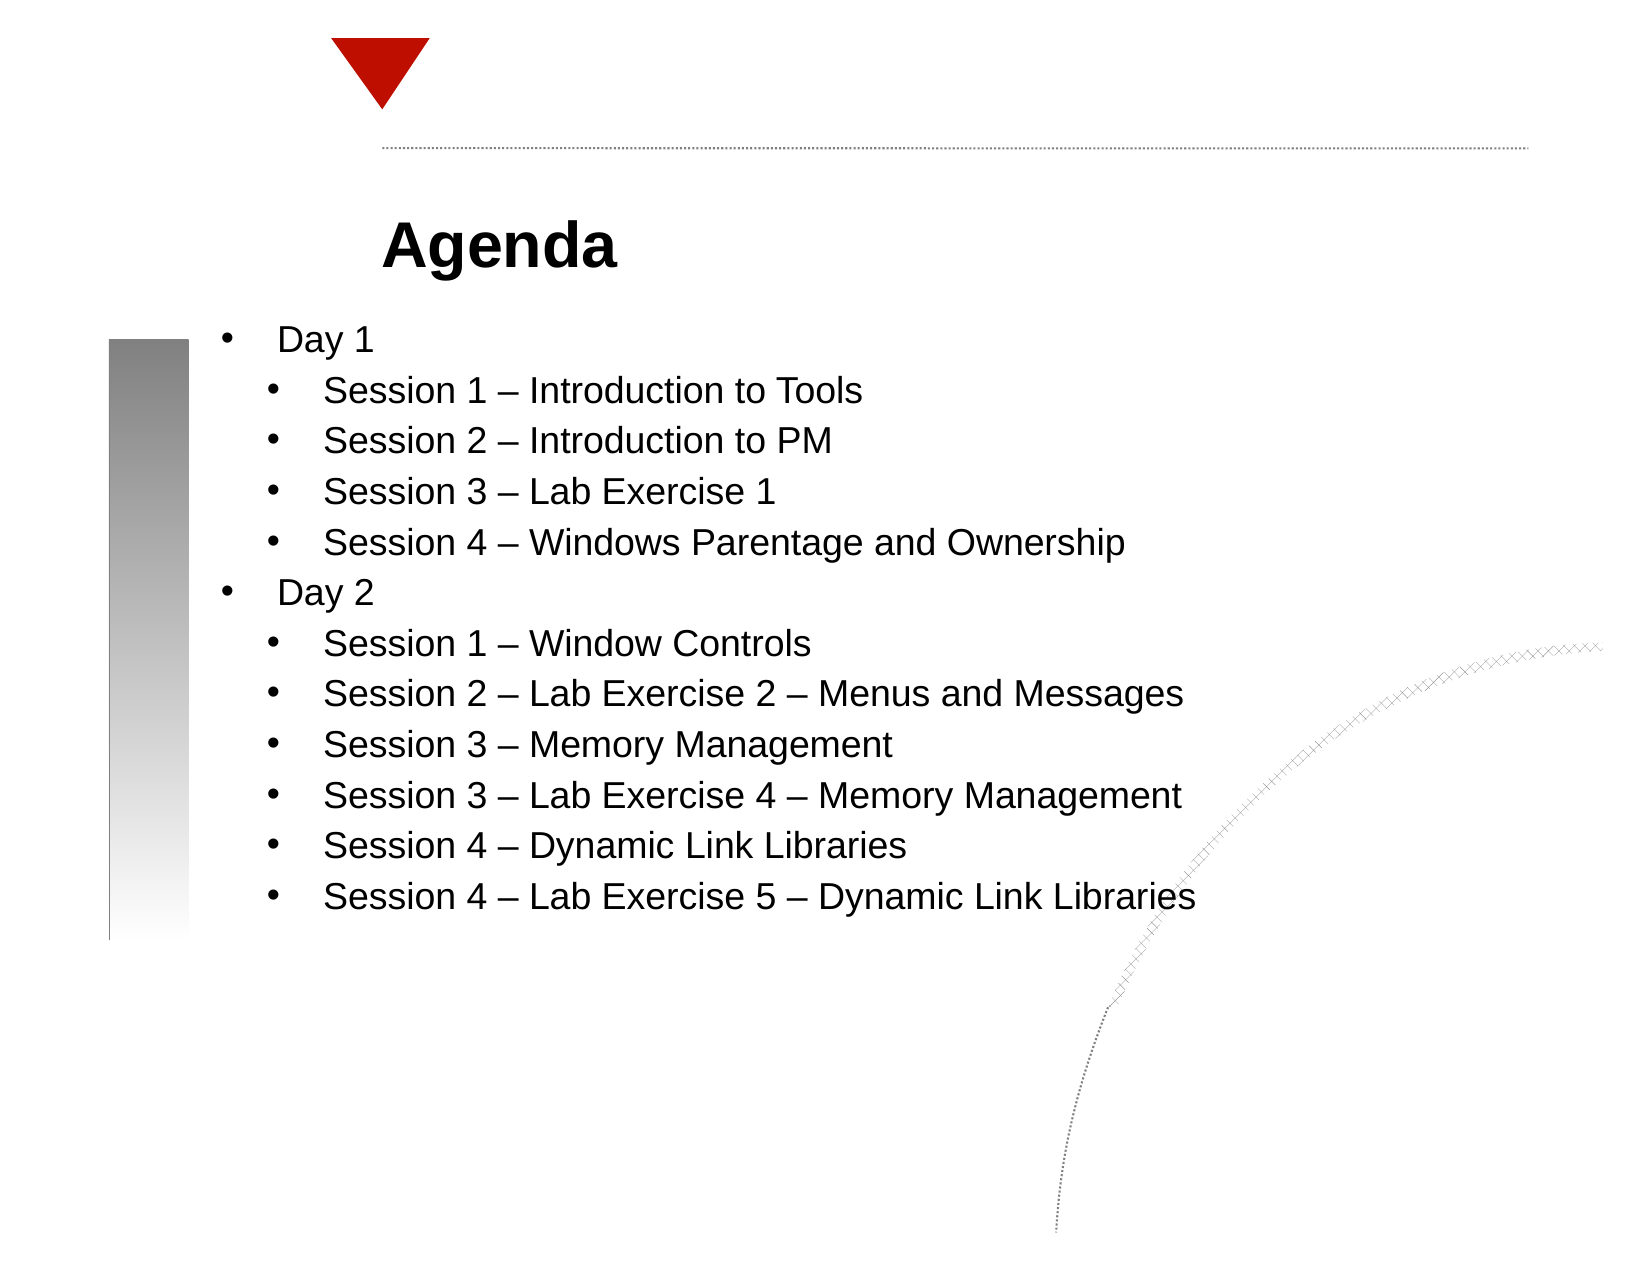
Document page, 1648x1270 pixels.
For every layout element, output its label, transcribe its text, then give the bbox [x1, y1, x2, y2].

text_box Day 1 Session 1 – Introduction to Tools Session 2 – Introduction to PM Session 3 – Lab Exercise 1 Session 4 – Windows Parentage and Ownership Day 2 Session 1 – Window Controls Session 2 – Lab Exercise 2 – Menus and Messages Session 3 – Memory Management Session 3 – Lab Exercise 4 – Memory Management Session 4 – Dynamic Link Libraries Session 4 – Lab Exercise 5 – Dynamic Link Libraries [220, 315, 1526, 917]
text_box Agenda [381, 202, 1533, 280]
